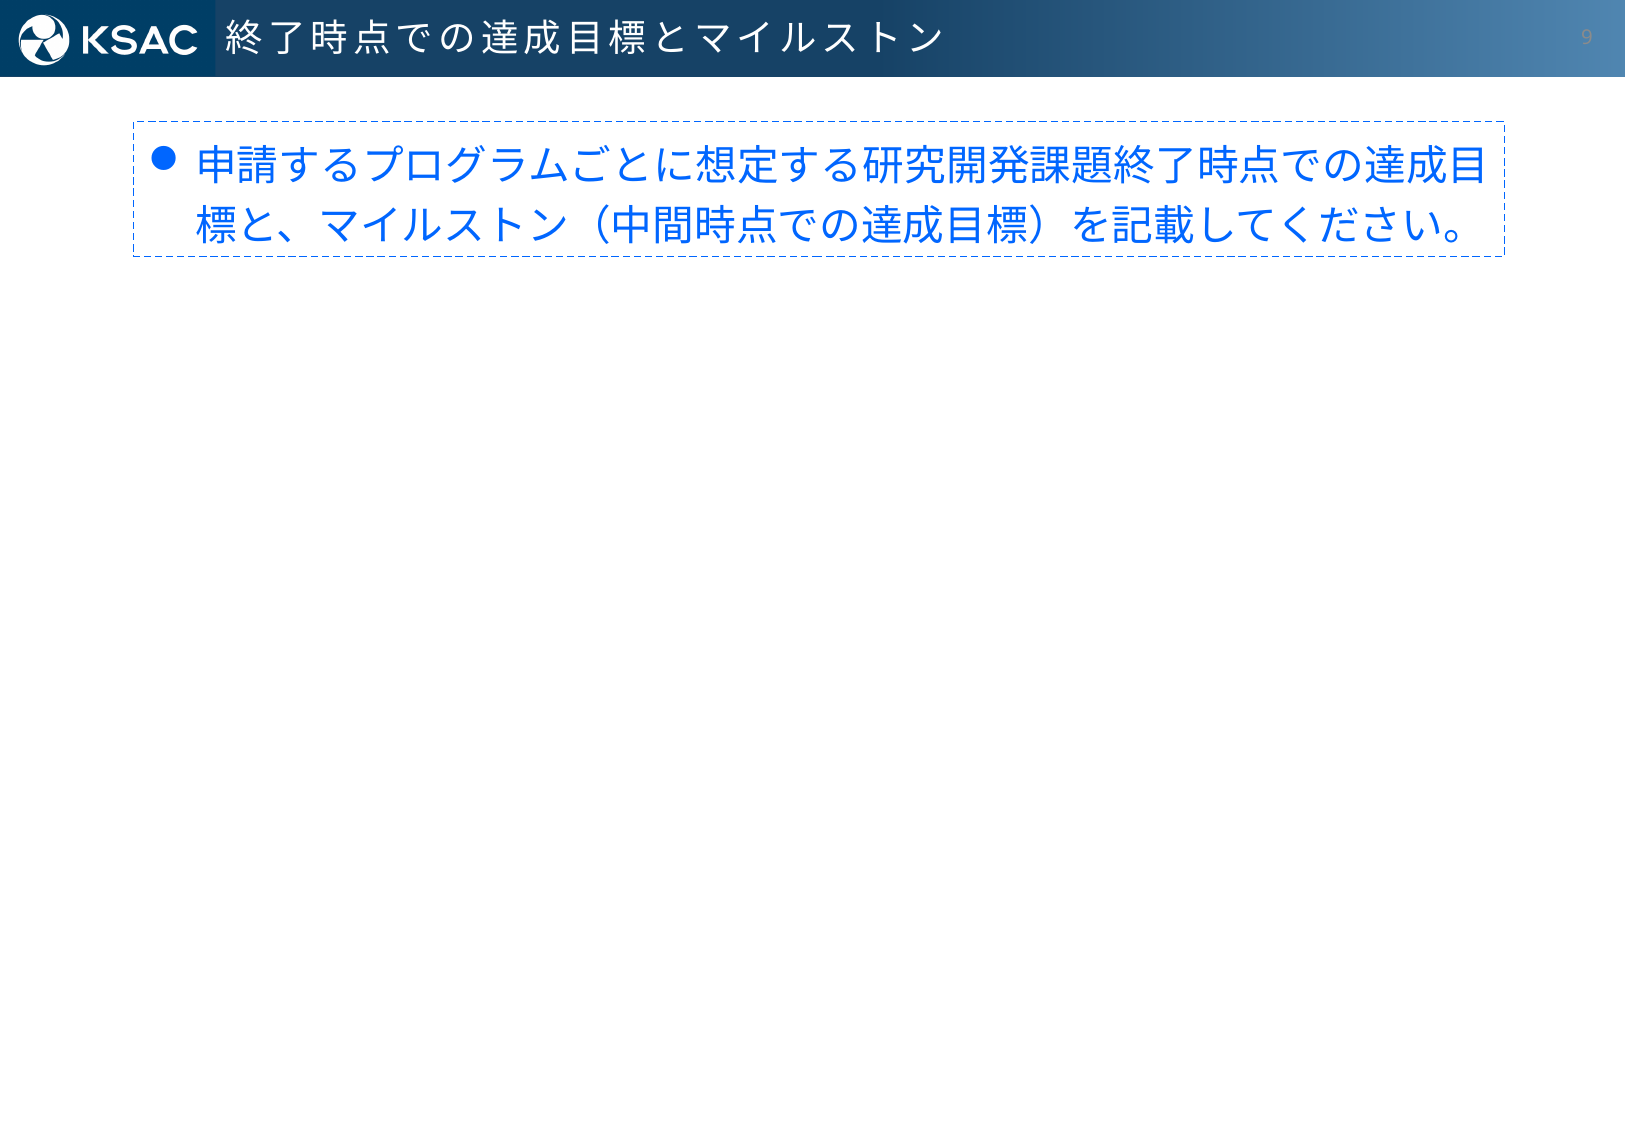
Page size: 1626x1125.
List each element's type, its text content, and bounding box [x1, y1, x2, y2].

picture [0, 0, 216, 76]
text_box 終了時点での達成目標とマイルストン [211, 6, 960, 66]
text_box 申請するプログラムごとに想定する研究開発課題終了時点での達成目標と、マイルストン（中間時点での達成目標）を記載してください。 [133, 121, 1505, 257]
slide_number 8 [1428, 8, 1608, 69]
